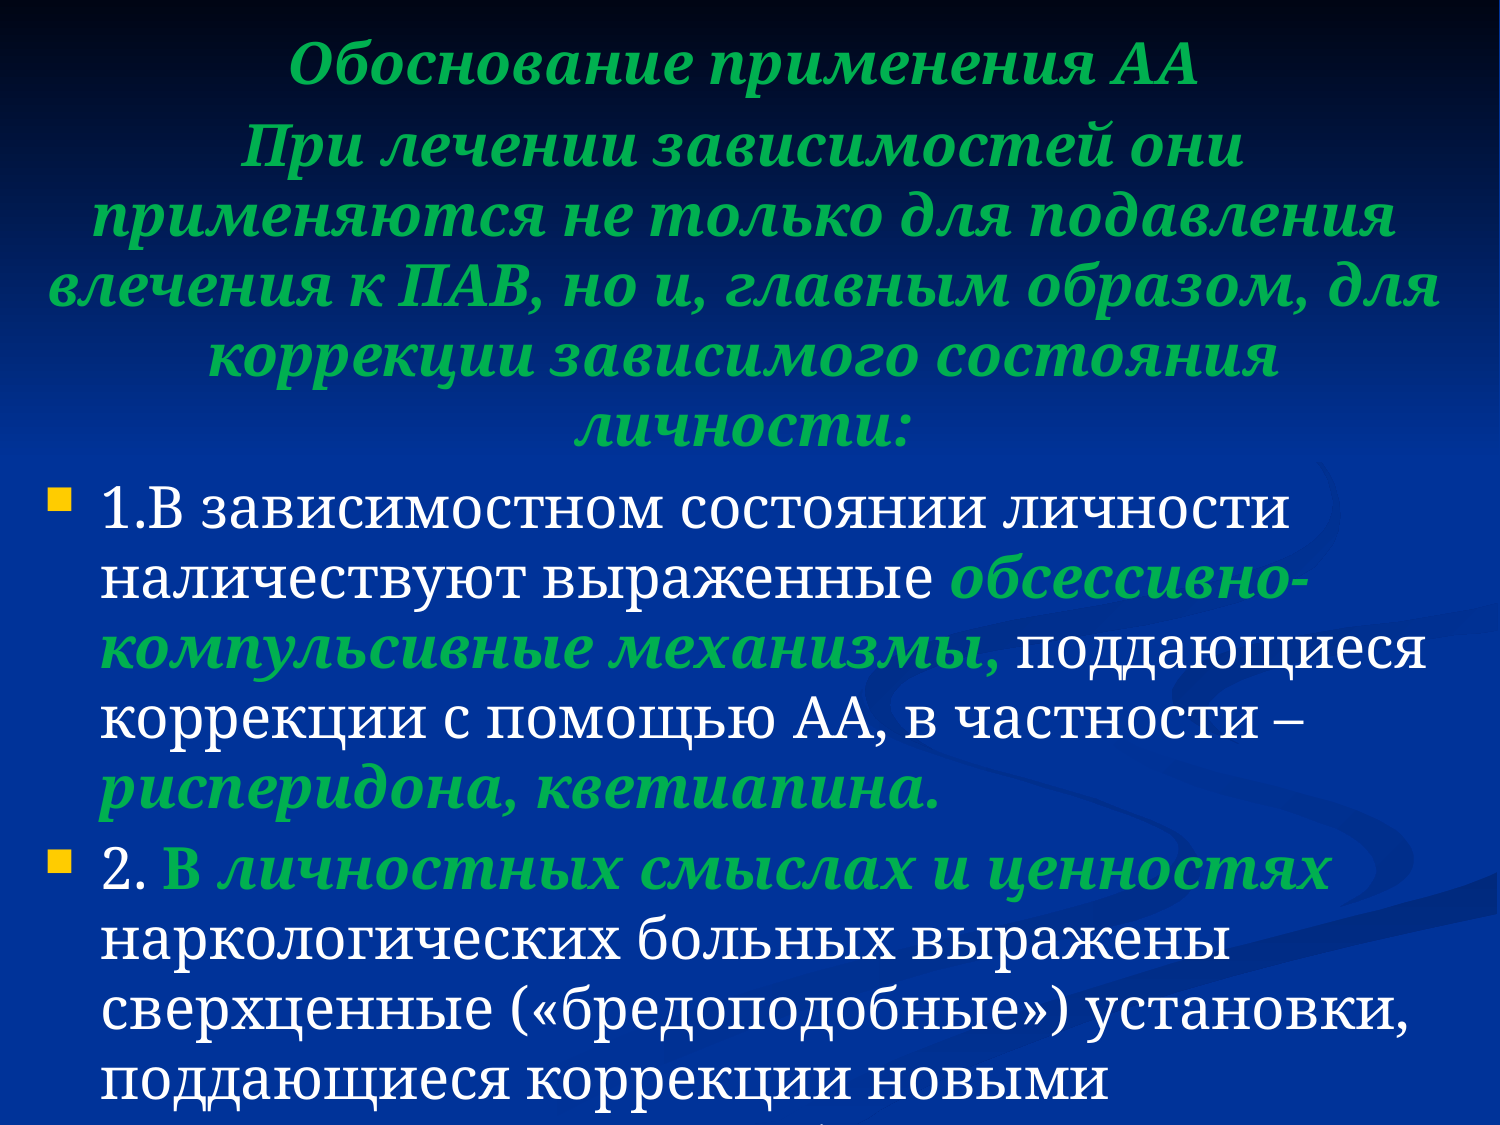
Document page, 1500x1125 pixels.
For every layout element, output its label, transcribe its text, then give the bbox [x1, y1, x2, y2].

list Обоснование применения АА При лечении зависимостей они применяются не только для подавления влечения к ПАВ, но и, главным образом, для коррекции зависимого состояния личности: 1.В зависимостном состоянии личности наличествуют выраженные обсессивно-компульсивные механизмы, поддающиеся коррекции с помощью АА, в частности – рисперидона, кветиапина. 2. В личностных смыслах и ценностях наркологических больных выражены сверхценные («бредоподобные») установки, поддающиеся коррекции новыми антипсихотиками, не обладающими седативным эффектом: рисперидон, кветиапин, оланзапин. [29, 18, 1459, 1083]
